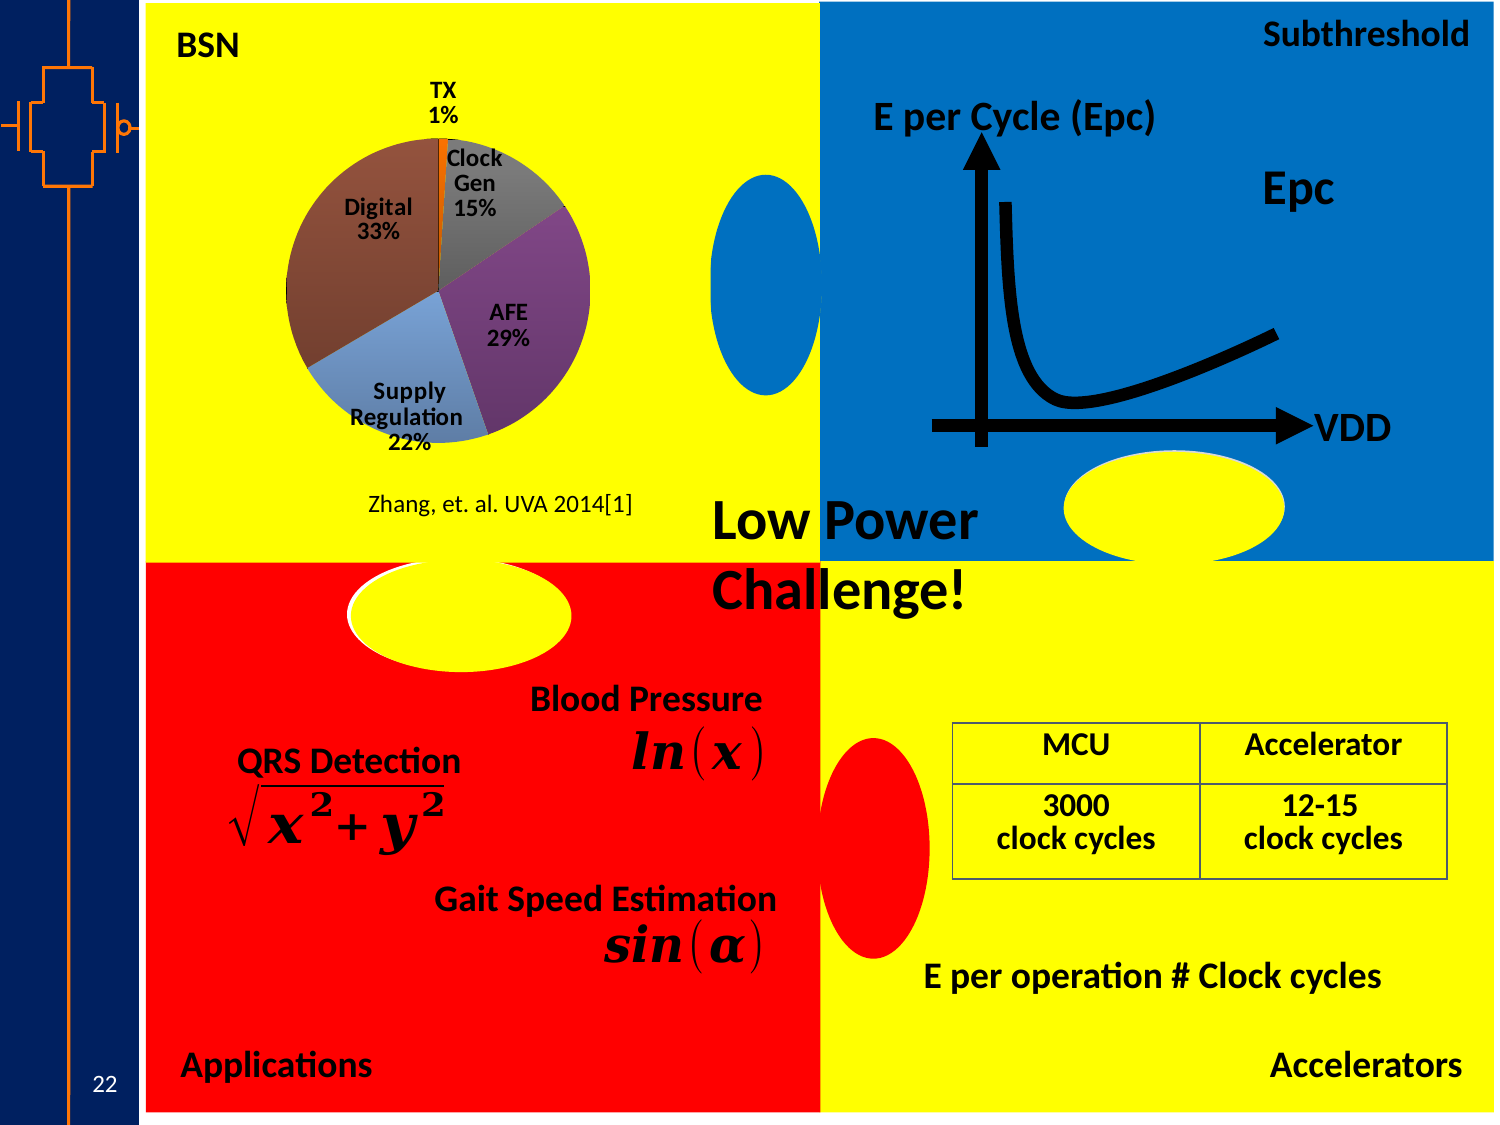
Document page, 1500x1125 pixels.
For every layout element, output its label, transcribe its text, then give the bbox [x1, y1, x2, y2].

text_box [856, 81, 1408, 449]
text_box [824, 451, 1495, 1113]
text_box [145, 557, 930, 1113]
slide_number 22 [77, 1052, 134, 1113]
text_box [818, 1, 1494, 451]
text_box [161, 70, 711, 530]
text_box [145, 2, 822, 673]
